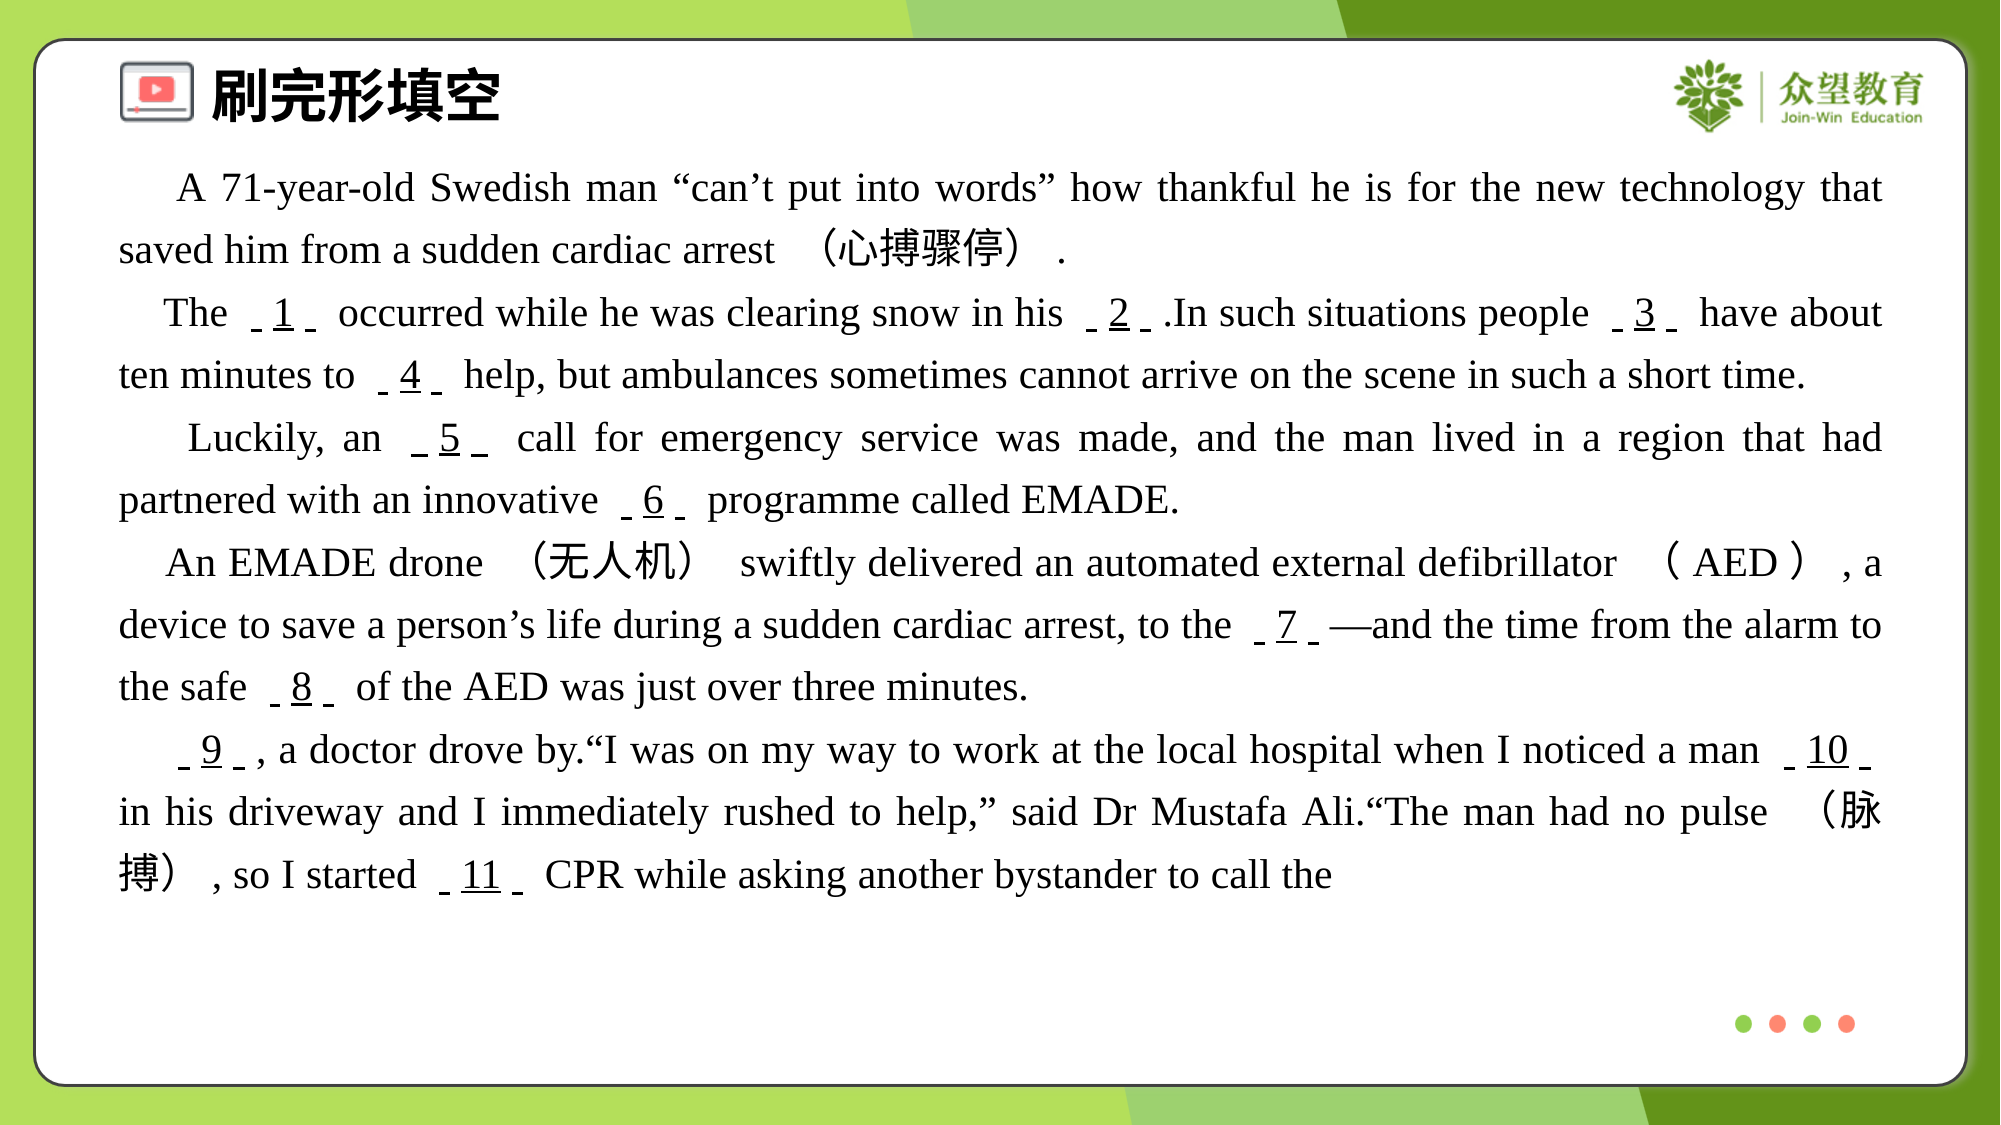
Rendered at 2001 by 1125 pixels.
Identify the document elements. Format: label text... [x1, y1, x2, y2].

picture [0, 0, 2000, 1125]
text_box A 71-year-old Swedish man “can’t put into words” how thankful he is for the new technology that saved him from a sudden cardiac arrest （心搏骤停）. The . .1. . occurred while he was clearing snow in his . .2. ..In such situations people . .3. . have about ten minutes to . .4. . help, but ambulances sometimes cannot arrive on the scene in such a short time. Luckily, an . .5. . call for emergency service was made, and the man lived in a region that had partnered with an innovative . .6. . programme called EMADE. An EMADE drone （无人机） swiftly delivered an automated external defibrillator （AED）, a device to save a person’s life during a sudden cardiac arrest, to the . .7. .—and the time from the alarm to the safe . .8. . of the AED was just over three minutes. . .9. ., a doctor drove by.“I was on my way to work at the local hospital when I noticed a man . .10. . in his driveway and I immediately rushed to help,” said Dr Mustafa Ali.“The man had no pulse （脉搏）, so I started . .11. . CPR while asking another bystander to call the [118, 146, 1883, 954]
